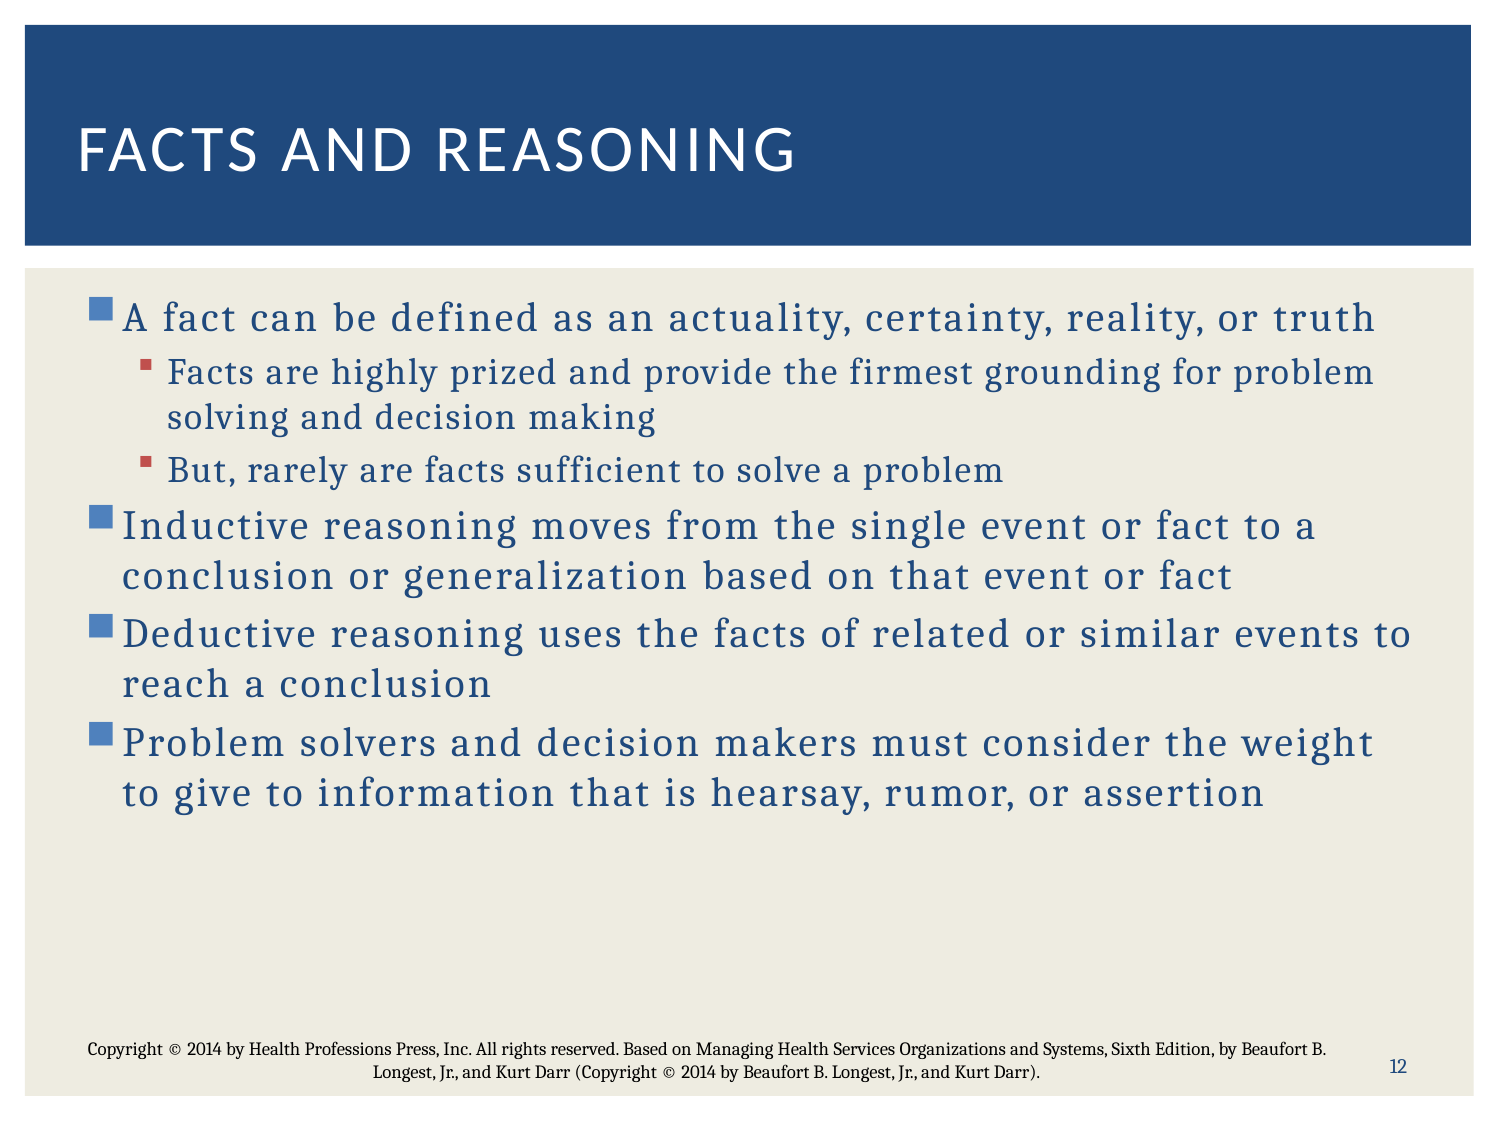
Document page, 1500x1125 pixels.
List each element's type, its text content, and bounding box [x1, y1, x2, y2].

title Facts and reasoning [62, 58, 1438, 232]
slide_number 12 [1349, 1041, 1448, 1089]
list A fact can be defined as an actuality, certainty, reality, or truth Facts are highly prized and provide the firmest grounding for problem solving and decision making But, rarely are facts sufficient to solve a problem Inductive reasoning moves from the single event or fact to a conclusion or generalization based on that event or fact Deductive reasoning uses the facts of related or similar events to reach a conclusion Problem solvers and decision makers must consider the weight to give to information that is hearsay, rumor, or assertion [62, 281, 1442, 1005]
